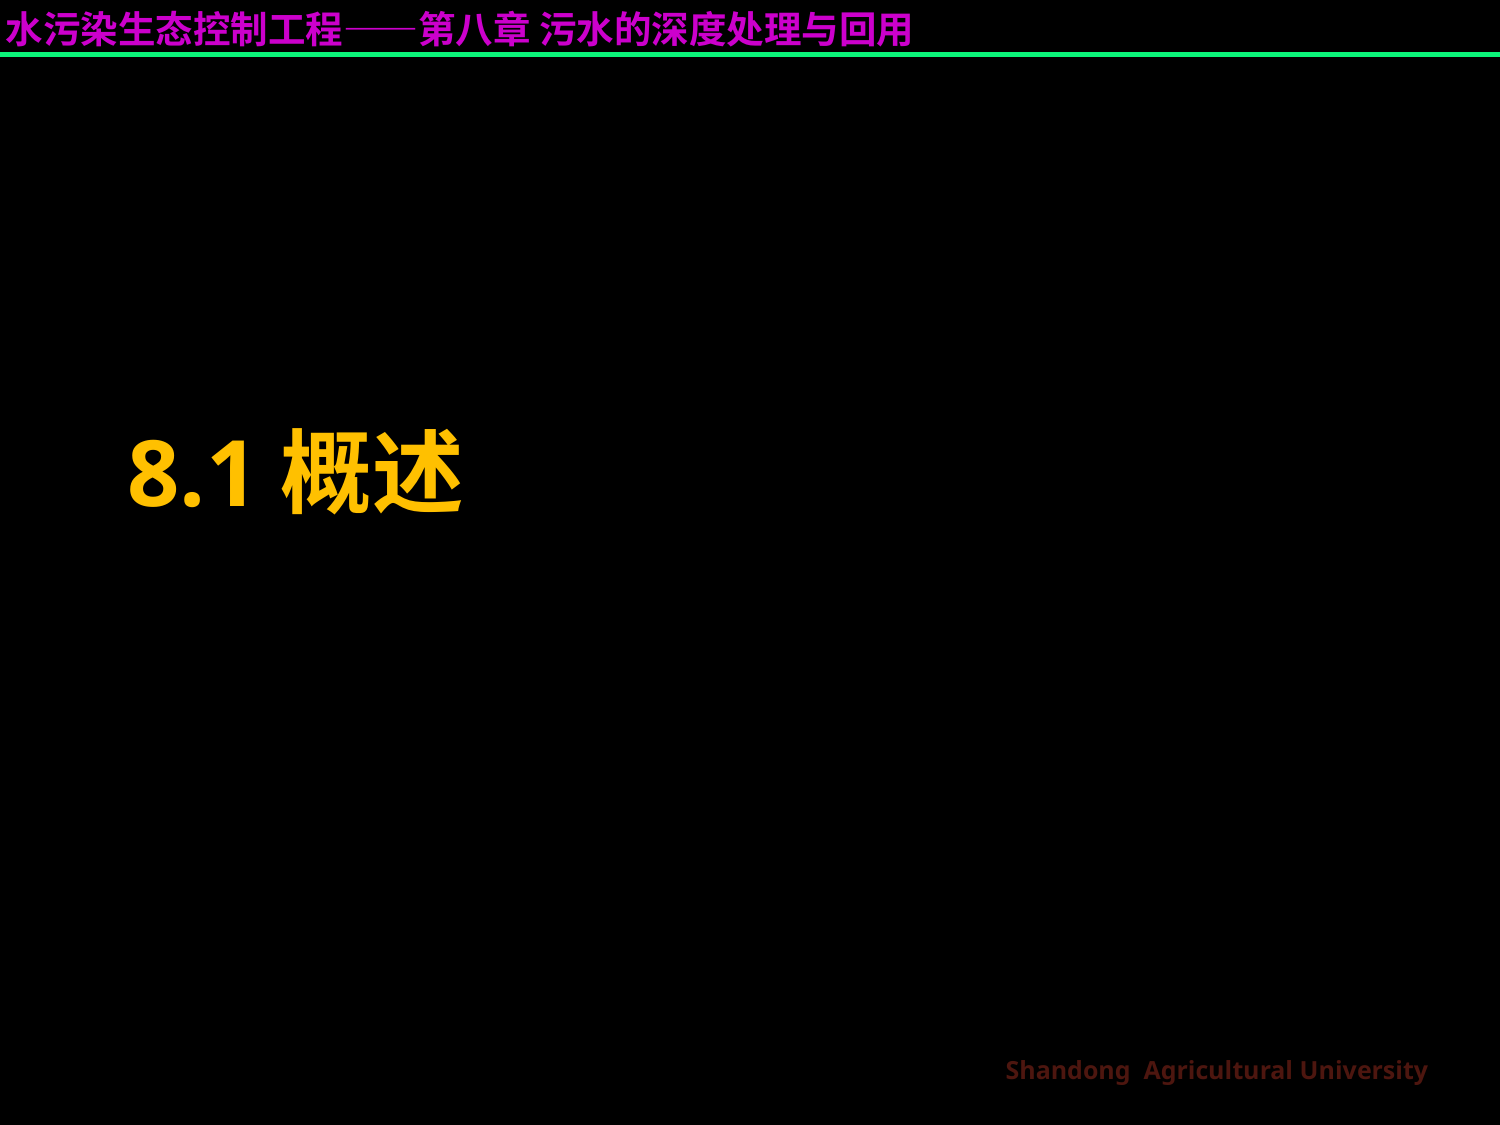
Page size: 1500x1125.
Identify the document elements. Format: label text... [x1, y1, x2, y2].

title 8.1概述 [112, 349, 1388, 591]
